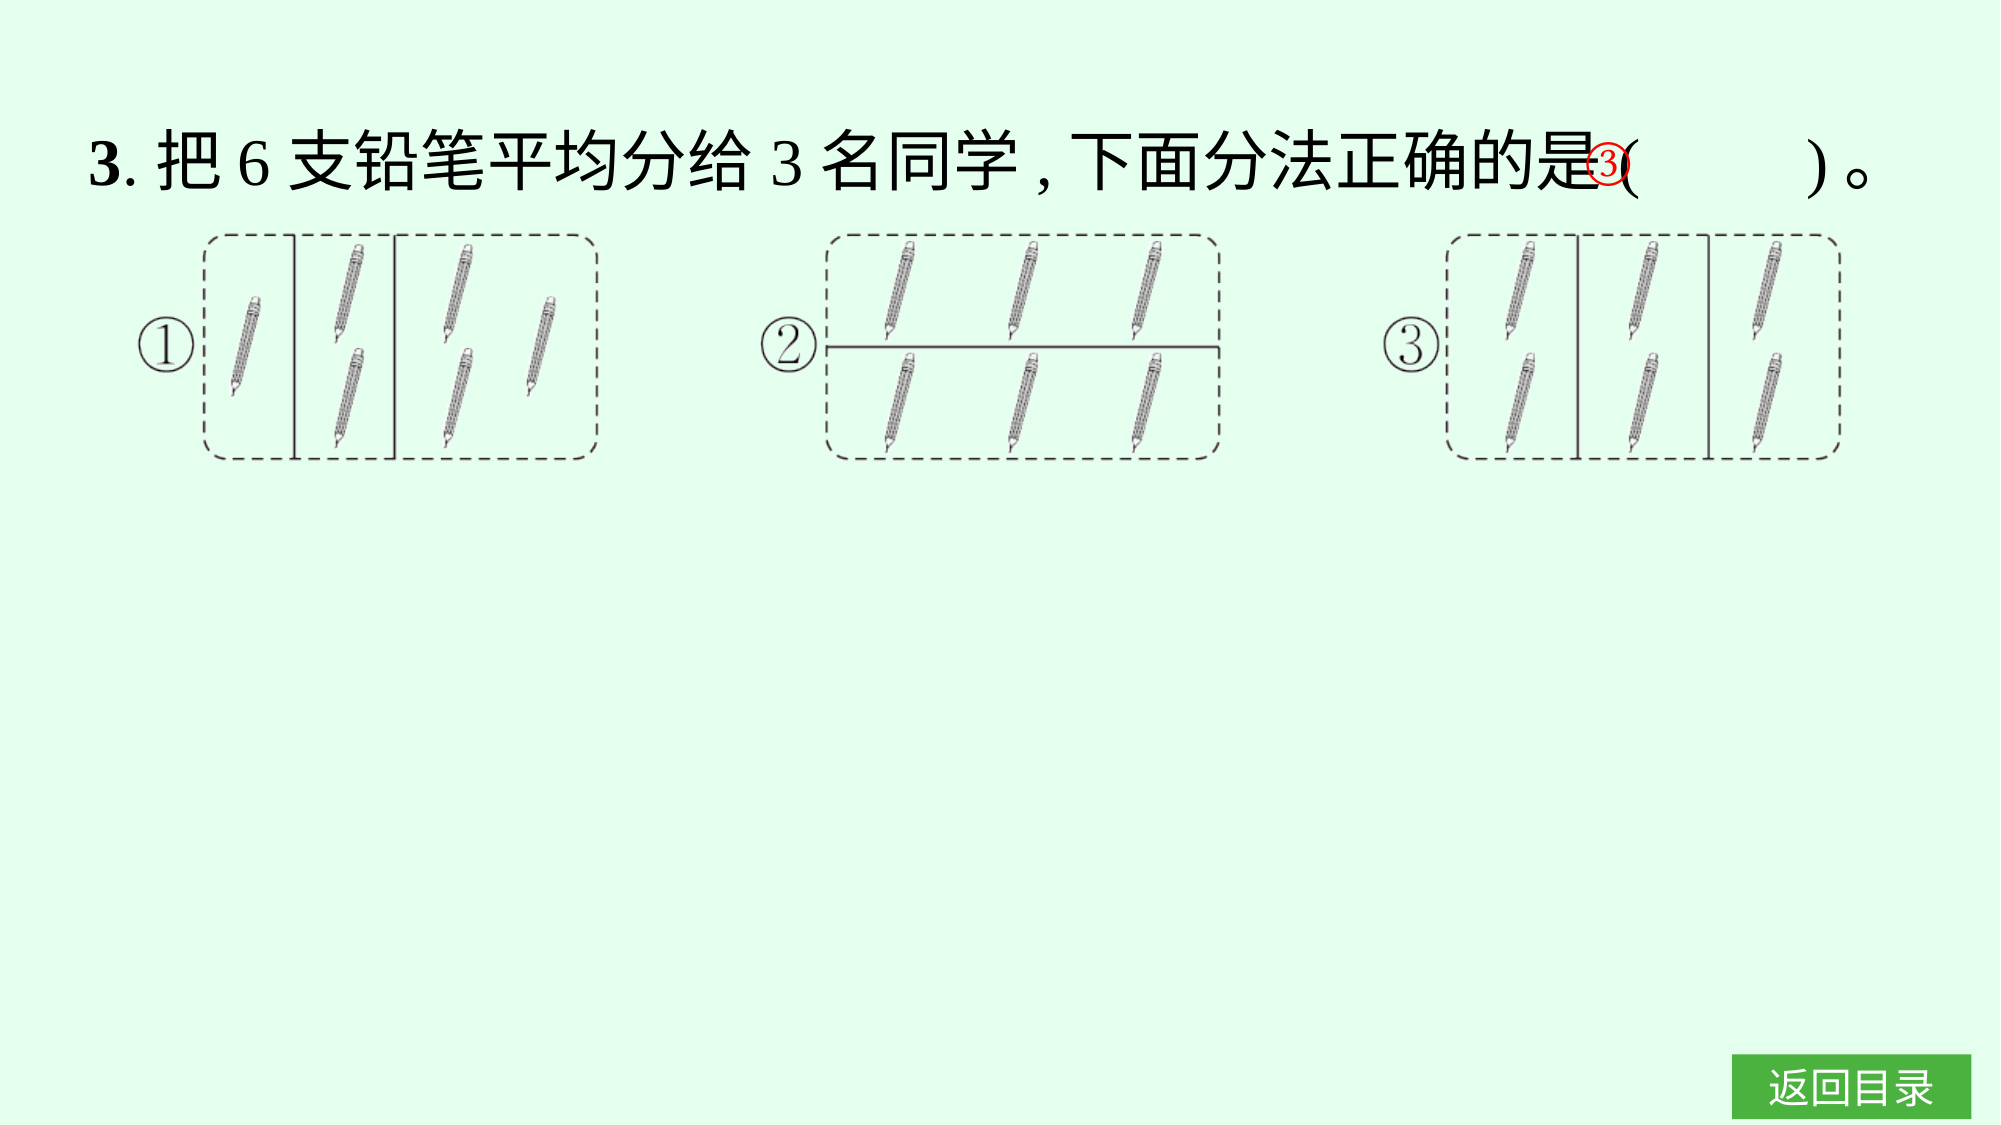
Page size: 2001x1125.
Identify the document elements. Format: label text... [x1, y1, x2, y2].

picture [122, 202, 1887, 494]
text_box 3.把6支铅笔平均分给3名同学,下面分法正确的是( )。 [74, 95, 1568, 206]
text_box ③ [1568, 95, 1649, 202]
text_box 3.把6支铅笔平均分给3名同学,下面分法正确的是( )。 [1649, 95, 1926, 206]
